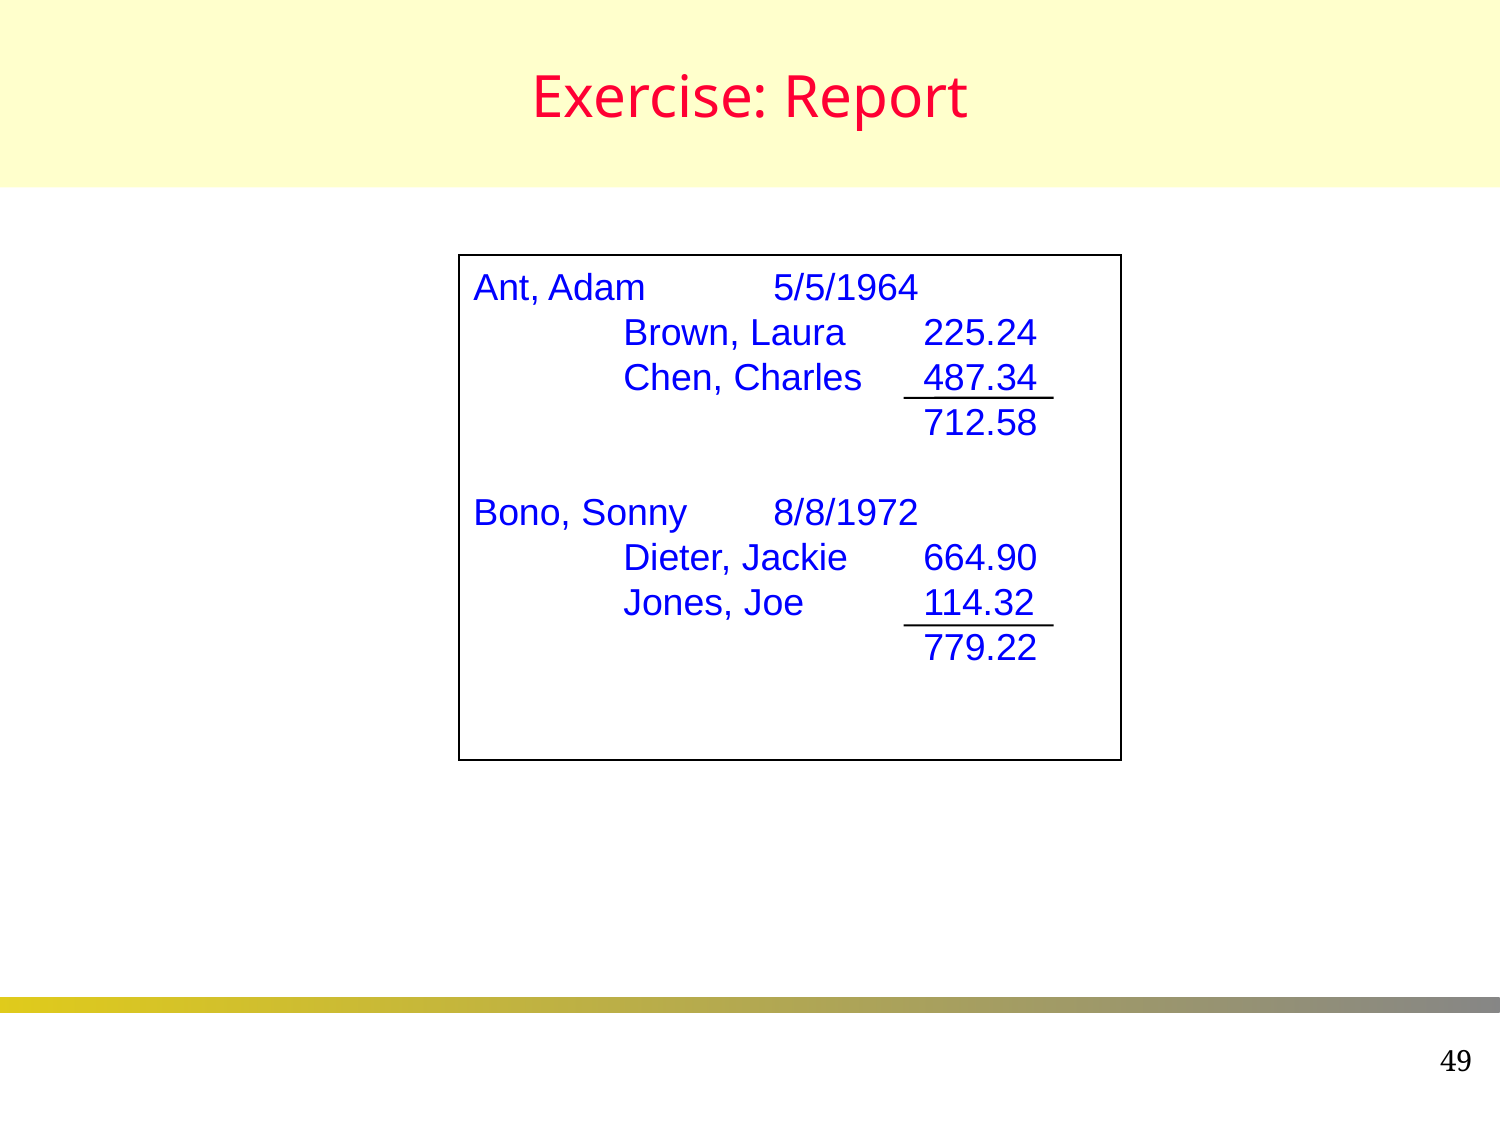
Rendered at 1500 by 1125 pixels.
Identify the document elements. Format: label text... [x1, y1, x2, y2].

text_box Ant, Adam 5/5/1964 Brown, Laura 225.24 Chen, Charles 487.34 712.58 Bono, Sonny 8/8/1972 Dieter, Jackie 664.90 Jones, Joe 114.32 779.22 [458, 255, 1121, 761]
slide_number 49 [1174, 1024, 1488, 1101]
title Exercise: Report [0, 0, 1500, 188]
